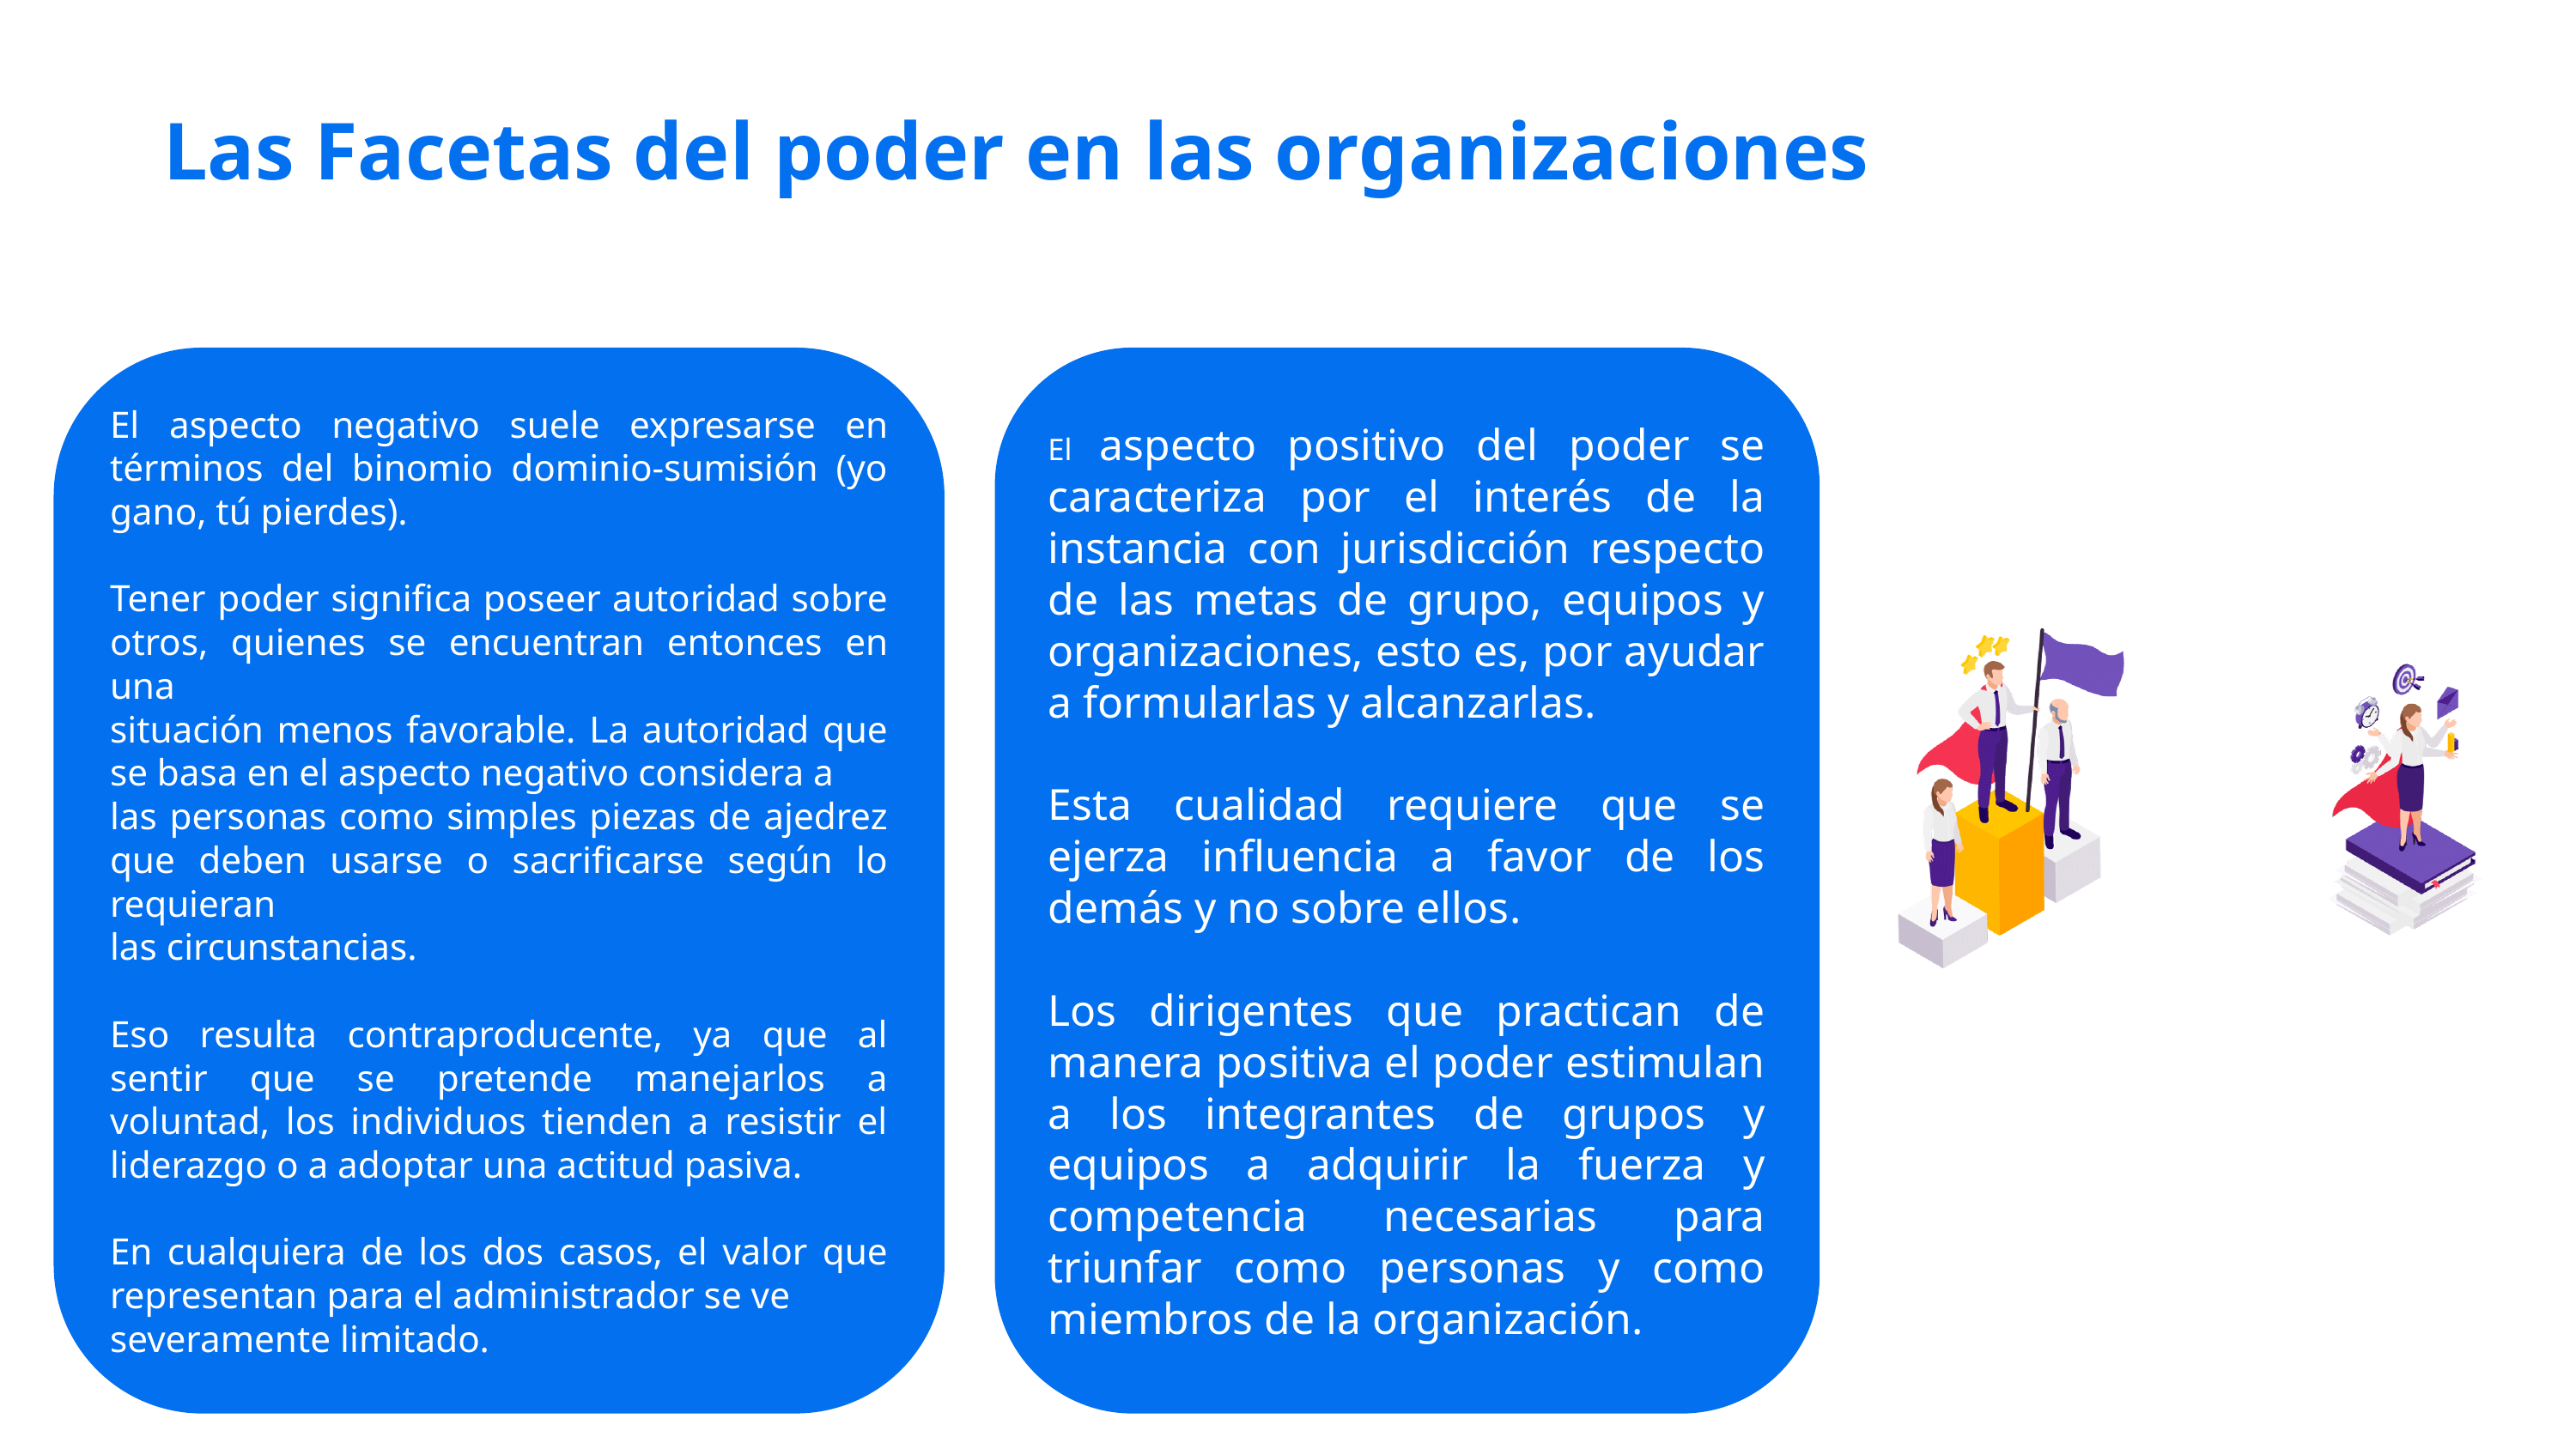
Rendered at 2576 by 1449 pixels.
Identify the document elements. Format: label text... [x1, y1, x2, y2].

picture [1782, 552, 2576, 1014]
text_box El aspecto positivo del poder se caracteriza por el interés de la instancia con jurisdicción respecto de las metas de grupo, equipos y organizaciones, esto es, por ayudar a formularlas y alcanzarlas. Esta cualidad requiere que se ejerza influencia a favor de los demás y no sobre ellos. Los dirigentes que practican de manera positiva el poder estimulan a los integrantes de grupos y equipos a adquirir la fuerza y competencia necesarias para triunfar como personas y como miembros de la organización. [994, 347, 1820, 1415]
text_box El aspecto negativo suele expresarse en términos del binomio dominio-sumisión (yo gano, tú pierdes). Tener poder significa poseer autoridad sobre otros, quienes se encuentran entonces en una situación menos favorable. La autoridad que se basa en el aspecto negativo considera a las personas como simples piezas de ajedrez que deben usarse o sacrificarse según lo requieran las circunstancias. Eso resulta contraproducente, ya que al sentir que se pretende manejarlos a voluntad, los individuos tienden a resistir el liderazgo o a adoptar una actitud pasiva. En cualquiera de los dos casos, el valor que representan para el administrador se ve severamente limitado. [52, 347, 945, 1415]
text_box Las Facetas del poder en las organizaciones [150, 106, 2426, 203]
